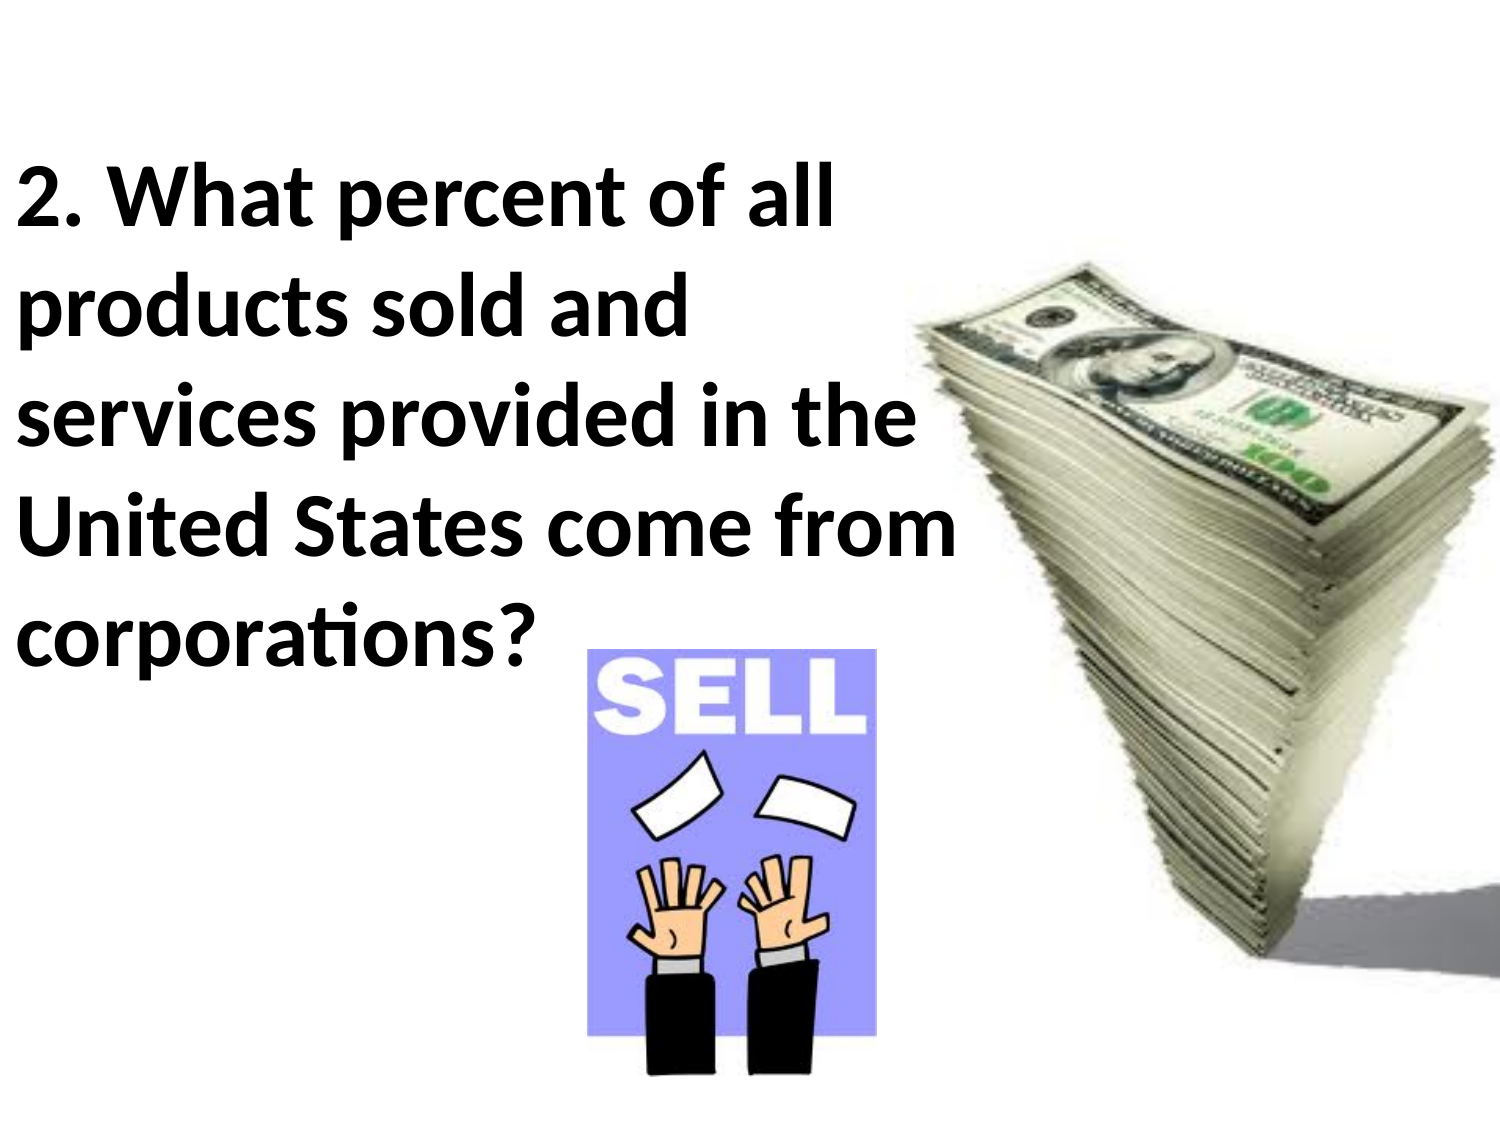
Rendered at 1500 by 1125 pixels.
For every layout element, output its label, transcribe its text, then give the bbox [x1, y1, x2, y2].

title 2. What percent of all products sold and services provided in the United States come from corporations? [0, 24, 1025, 1125]
picture [586, 649, 877, 1077]
picture [904, 237, 1500, 1003]
